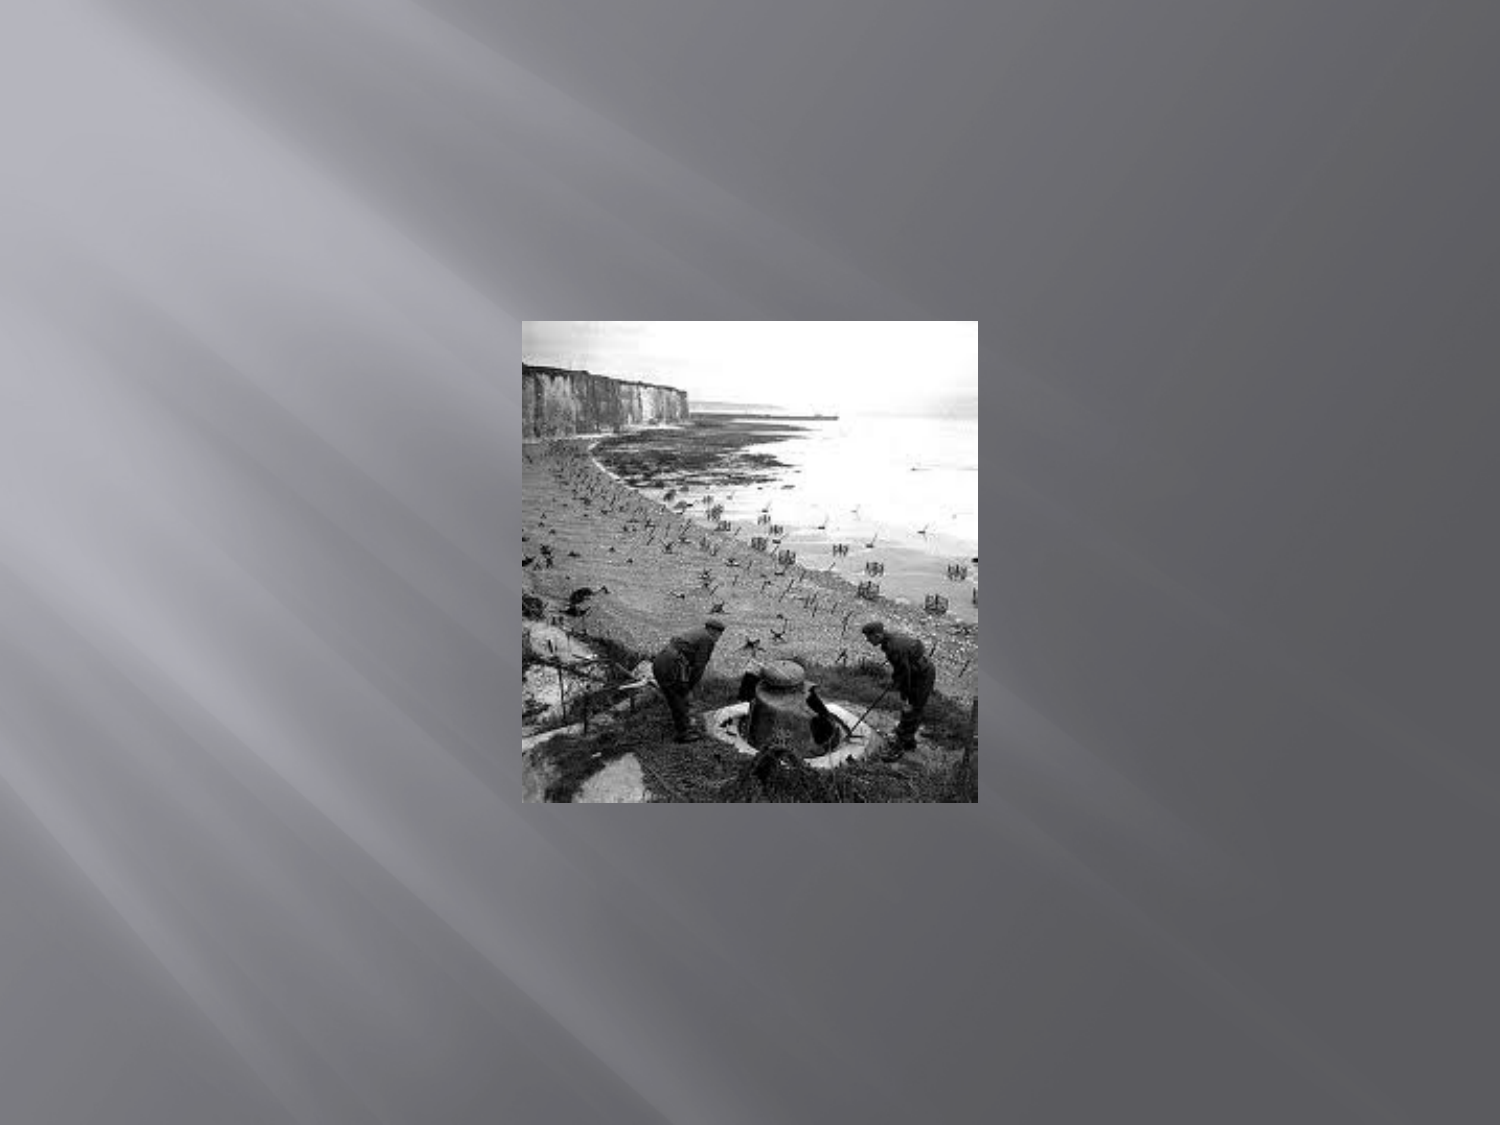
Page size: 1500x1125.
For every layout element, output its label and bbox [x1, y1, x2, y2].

picture [522, 321, 978, 804]
